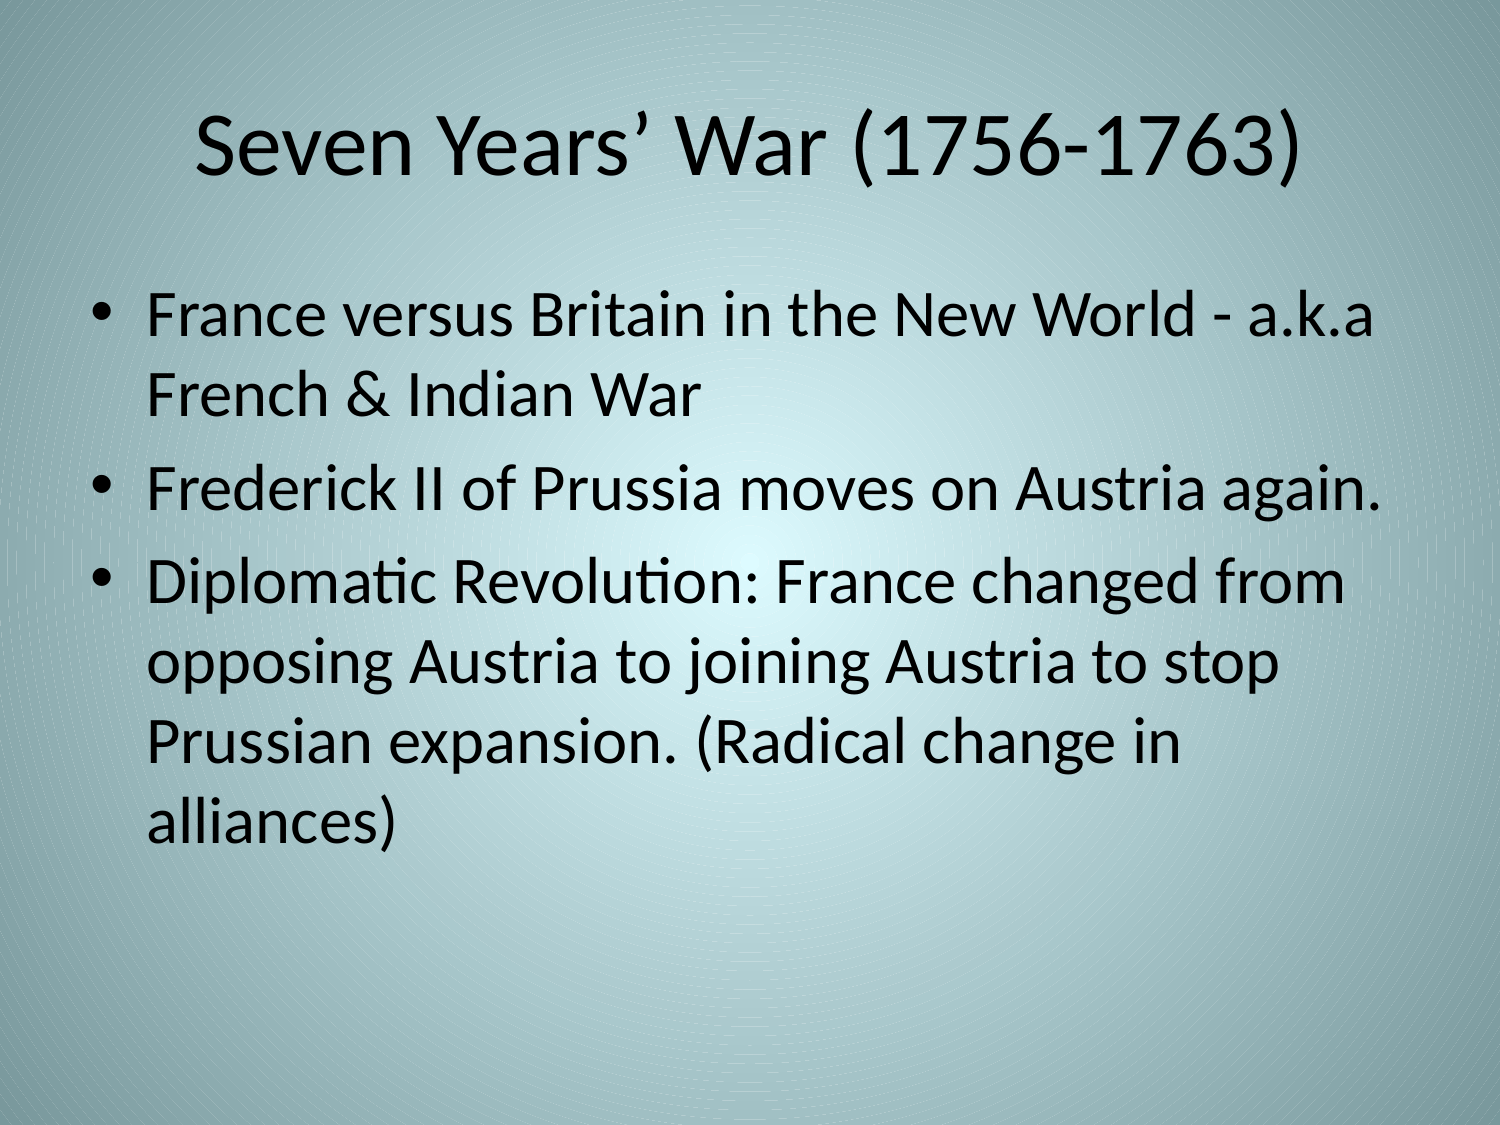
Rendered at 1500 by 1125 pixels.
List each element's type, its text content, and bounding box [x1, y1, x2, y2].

list France versus Britain in the New World - a.k.a French & Indian War Frederick II of Prussia moves on Austria again. Diplomatic Revolution: France changed from opposing Austria to joining Austria to stop Prussian expansion. (Radical change in alliances) [75, 262, 1425, 1005]
title Seven Years’ War (1756-1763) [75, 45, 1425, 233]
